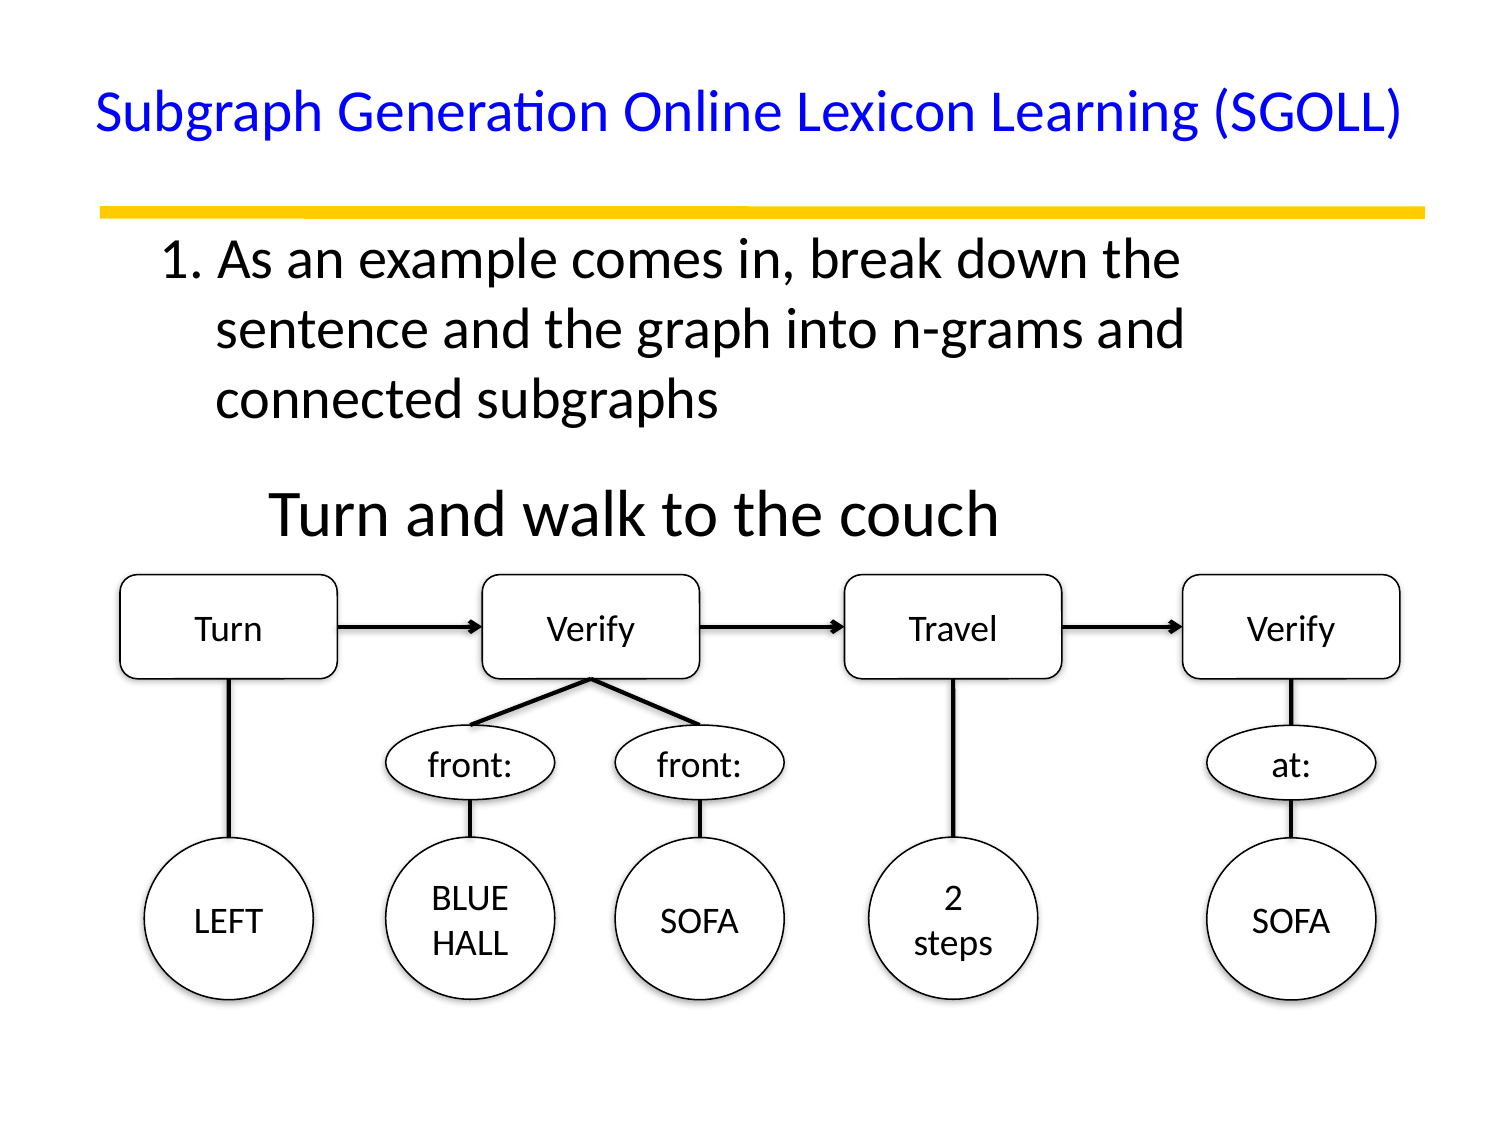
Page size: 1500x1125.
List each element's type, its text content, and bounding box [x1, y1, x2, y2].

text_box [119, 574, 1401, 1001]
text_box 1. As an example comes in, break down the sentence and the graph into n-grams and connected subgraphs [145, 212, 1371, 438]
text_box Subgraph Generation Online Lexicon Learning (SGOLL) [74, 37, 1425, 179]
text_box Turn and walk to the couch [253, 462, 1157, 558]
